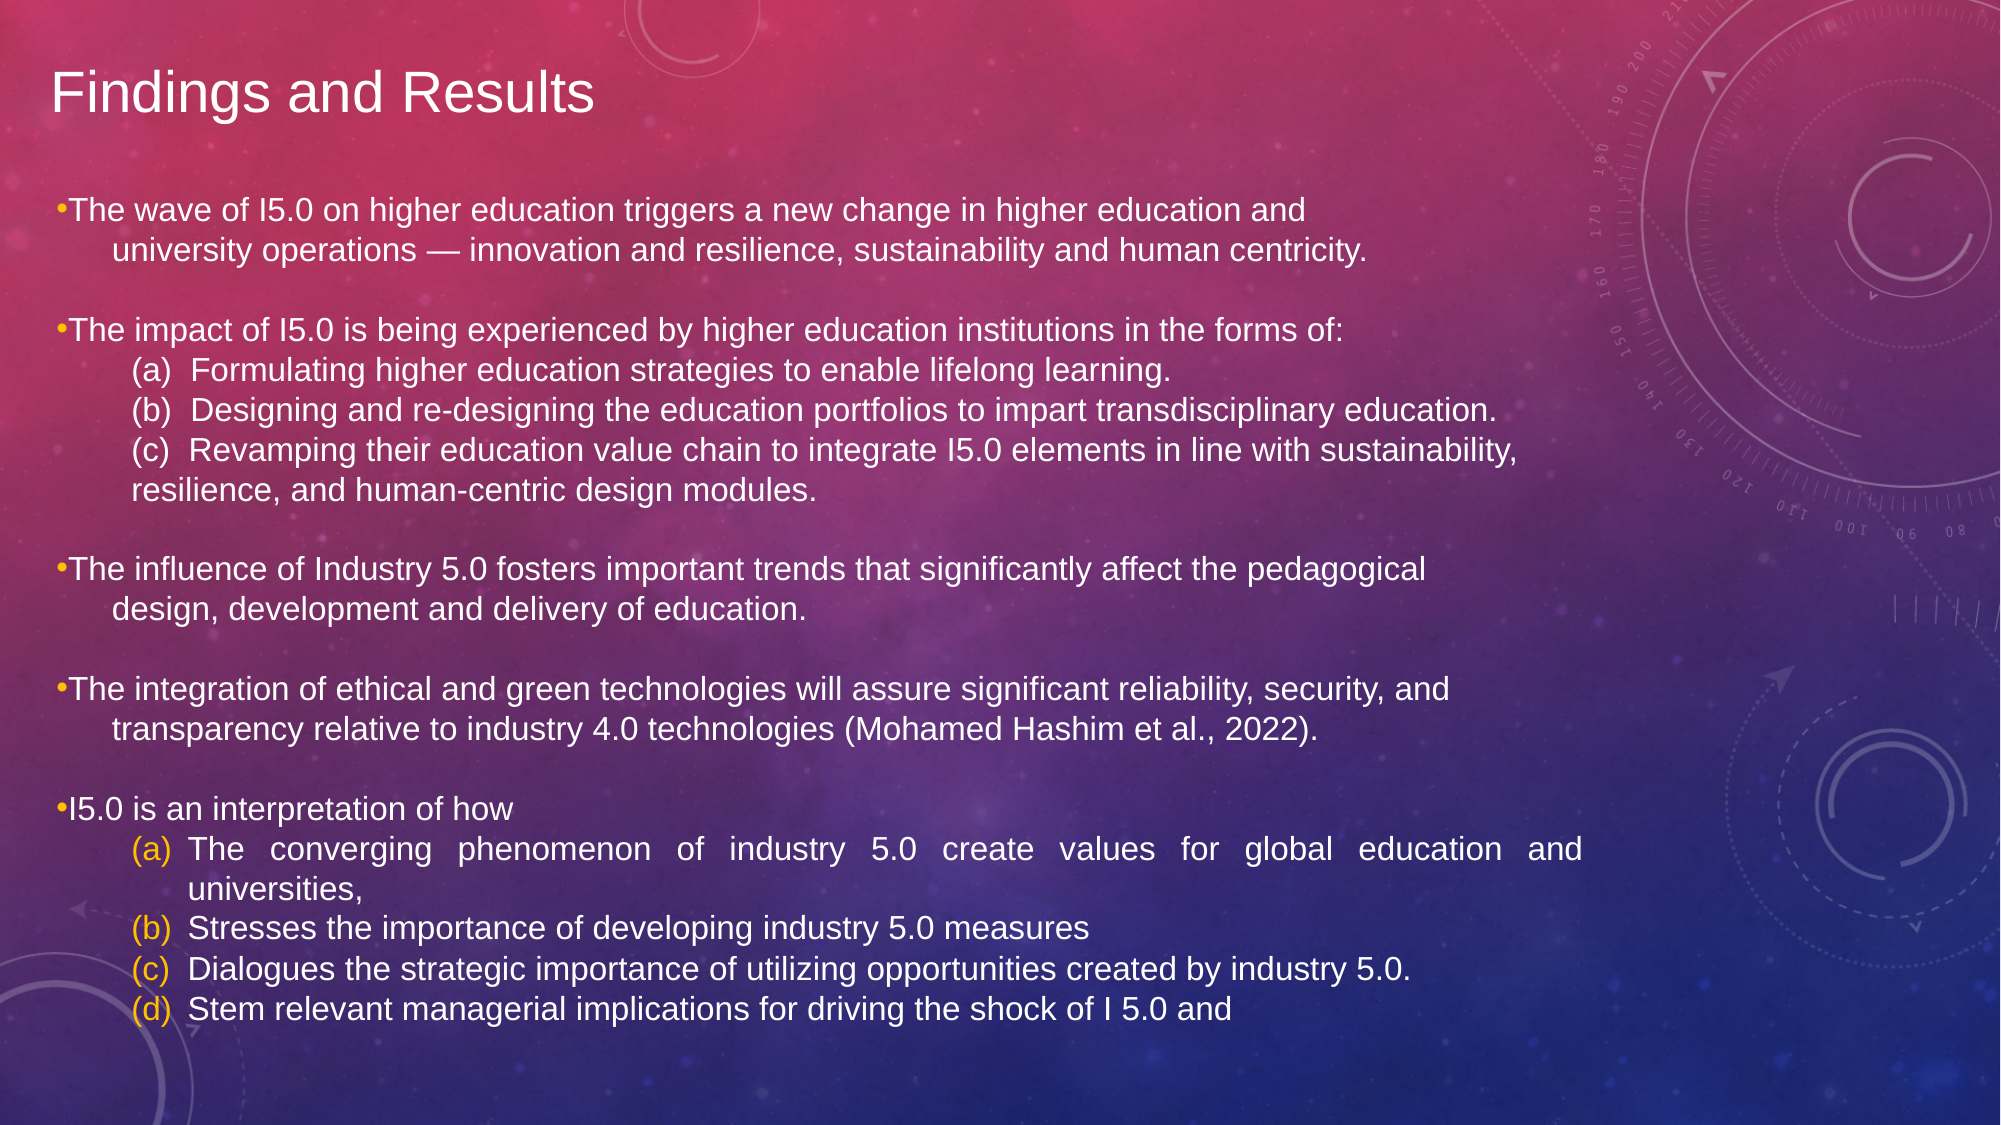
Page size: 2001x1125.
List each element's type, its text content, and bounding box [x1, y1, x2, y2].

text_box The wave of I5.0 on higher education triggers a new change in higher education and university operations — innovation and resilience, sustainability and human centricity. The impact of I5.0 is being experienced by higher education institutions in the forms of: (a) Formulating higher education strategies to enable lifelong learning. (b) Designing and re-designing the education portfolios to impart transdisciplinary education. (c) Revamping their education value chain to integrate I5.0 elements in line with sustainability, resilience, and human-centric design modules. The influence of Industry 5.0 fosters important trends that significantly affect the pedagogical design, development and delivery of education. The integration of ethical and green technologies will assure significant reliability, security, and transparency relative to industry 4.0 technologies (Mohamed Hashim et al., 2022). I5.0 is an interpretation of how The converging phenomenon of industry 5.0 create values for global education and universities, Stresses the importance of developing industry 5.0 measures Dialogues the strategic importance of utilizing opportunities created by industry 5.0. Stem relevant managerial implications for driving the shock of I 5.0 and [41, 180, 1600, 1114]
picture [0, 0, 2001, 1125]
text_box Findings and Results [0, 47, 990, 132]
